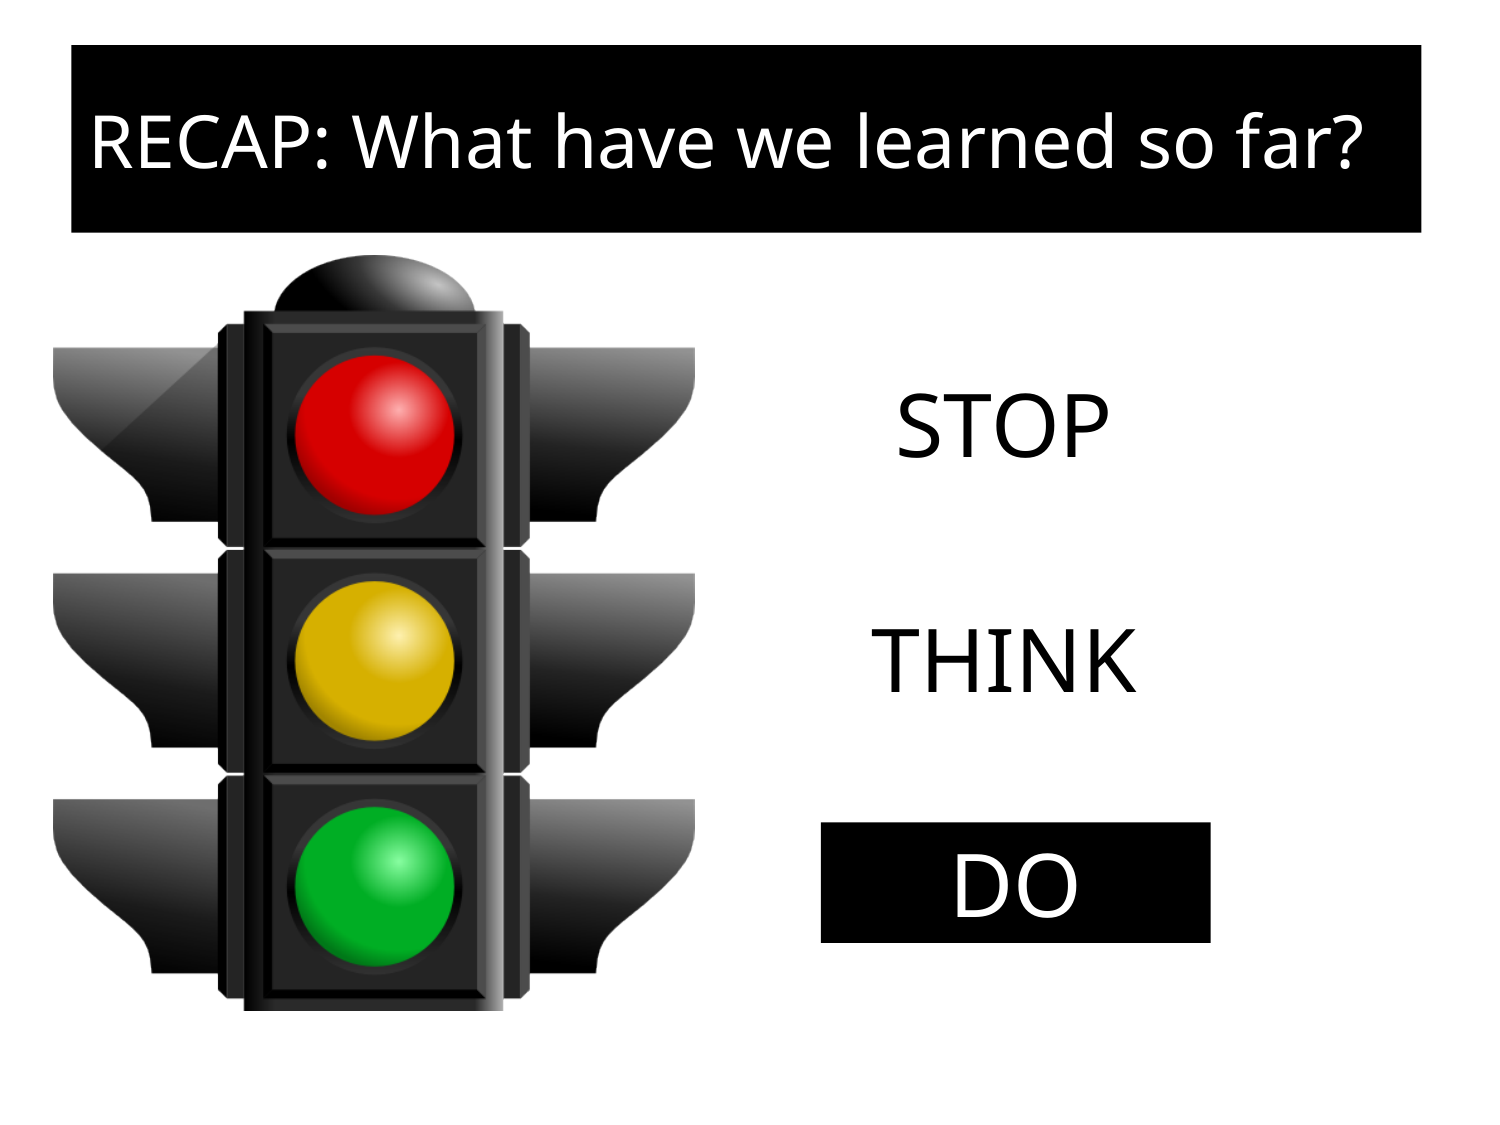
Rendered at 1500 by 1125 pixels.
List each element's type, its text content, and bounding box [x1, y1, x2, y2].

text_box DO [820, 822, 1211, 943]
picture [52, 255, 696, 1011]
text_box THINK [820, 596, 1211, 718]
text_box STOP [820, 361, 1211, 483]
text_box RECAP: What have we learned so far? [71, 45, 1422, 233]
